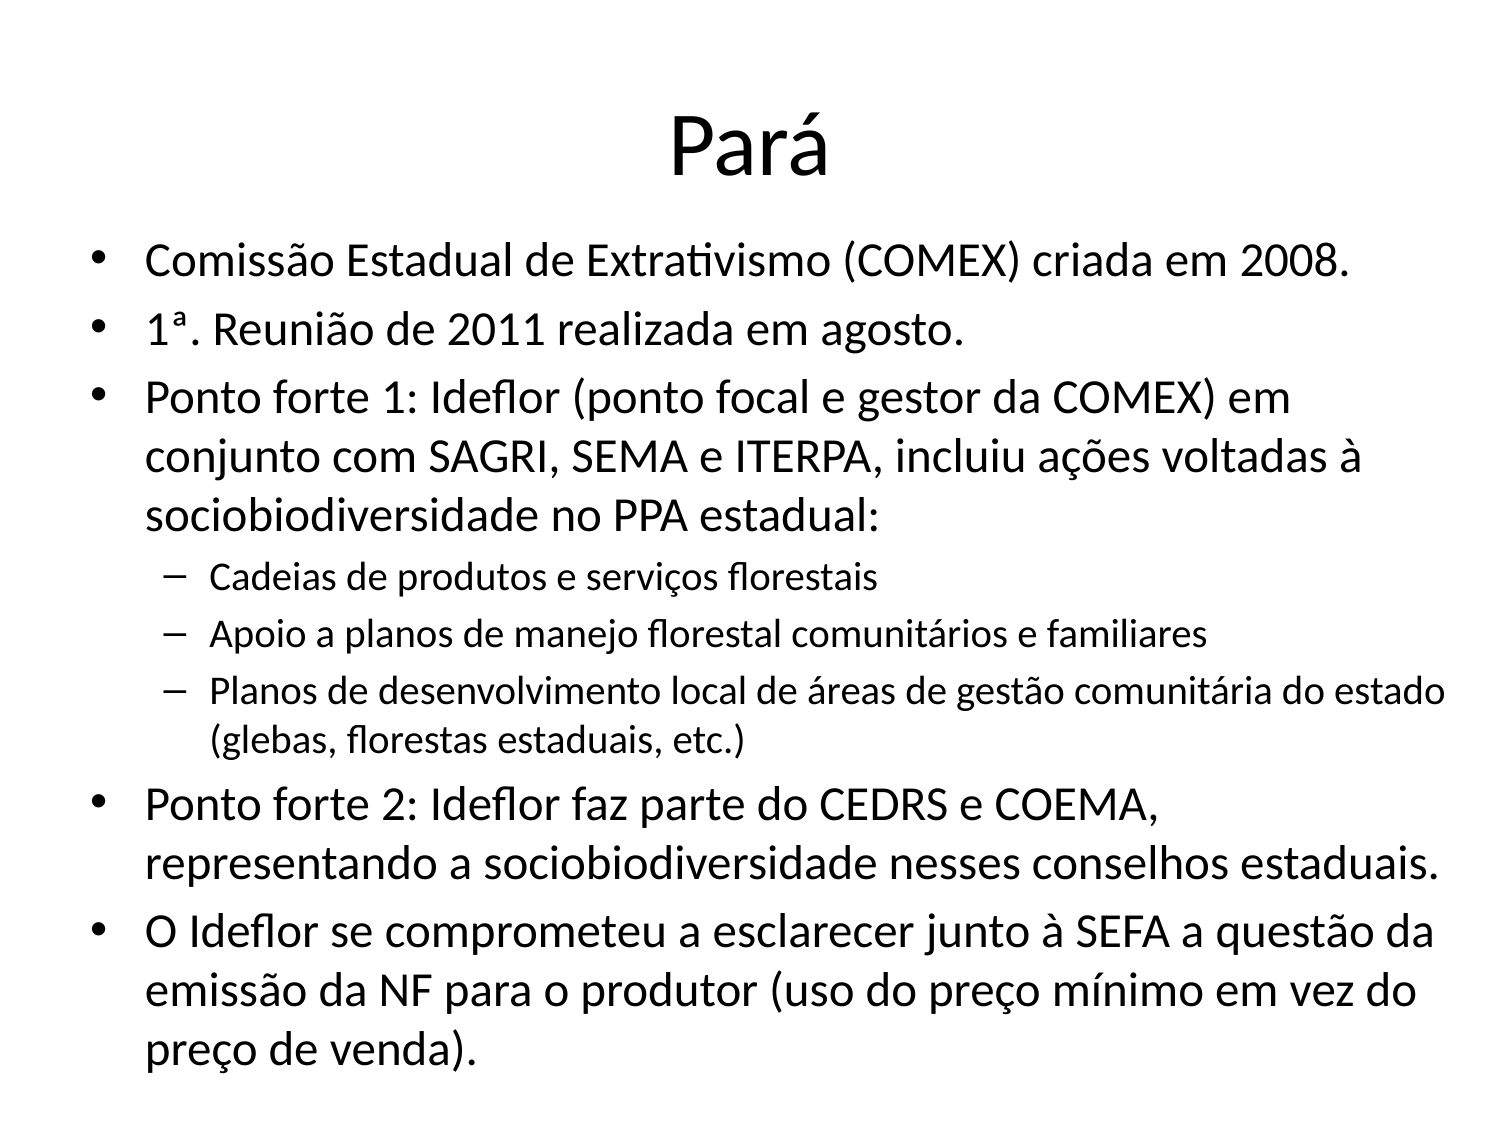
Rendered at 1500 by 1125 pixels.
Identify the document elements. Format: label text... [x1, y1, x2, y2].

list Comissão Estadual de Extrativismo (COMEX) criada em 2008. 1ª. Reunião de 2011 realizada em agosto. Ponto forte 1: Ideflor (ponto focal e gestor da COMEX) em conjunto com SAGRI, SEMA e ITERPA, incluiu ações voltadas à sociobiodiversidade no PPA estadual: Cadeias de produtos e serviços florestais Apoio a planos de manejo florestal comunitários e familiares Planos de desenvolvimento local de áreas de gestão comunitária do estado (glebas, florestas estaduais, etc.) Ponto forte 2: Ideflor faz parte do CEDRS e COEMA, representando a sociobiodiversidade nesses conselhos estaduais. O Ideflor se comprometeu a esclarecer junto à SEFA a questão da emissão da NF para o produtor (uso do preço mínimo em vez do preço de venda). [75, 219, 1471, 1125]
title Pará [75, 45, 1425, 219]
